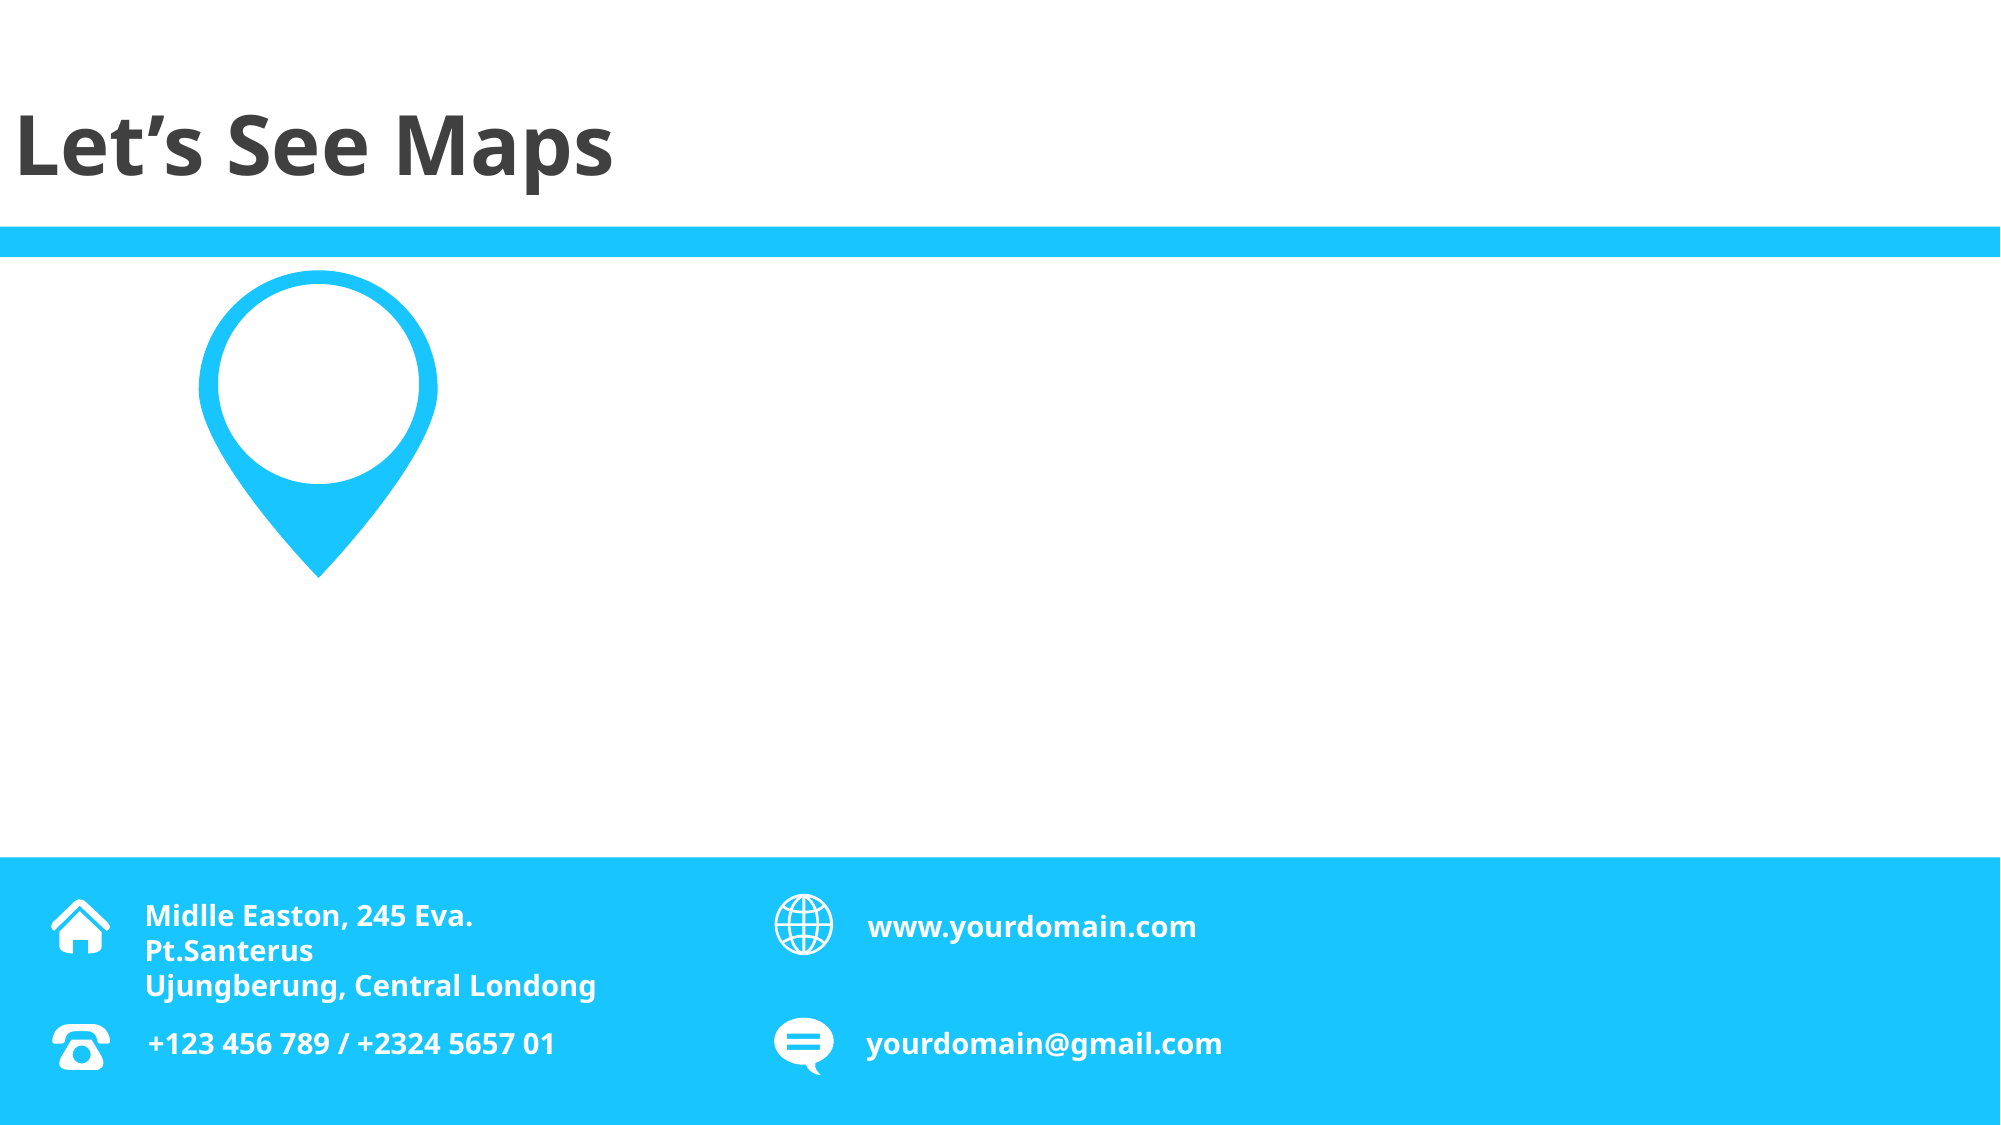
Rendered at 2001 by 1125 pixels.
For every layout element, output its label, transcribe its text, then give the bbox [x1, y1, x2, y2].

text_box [51, 1024, 111, 1070]
text_box Midlle Easton, 245 Eva. Pt.Santerus Ujungberung, Central Londong [129, 889, 631, 1010]
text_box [48, 897, 113, 954]
text_box +123 456 789 / +2324 5657 01 [133, 1017, 572, 1068]
text_box Let’s See Maps [0, 84, 630, 200]
text_box [774, 1017, 834, 1076]
text_box [0, 856, 2000, 1125]
text_box [774, 893, 834, 956]
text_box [198, 270, 438, 578]
text_box yourdomain@gmail.com [851, 1017, 1239, 1068]
text_box www.yourdomain.com [852, 900, 1213, 951]
text_box [0, 226, 2000, 258]
